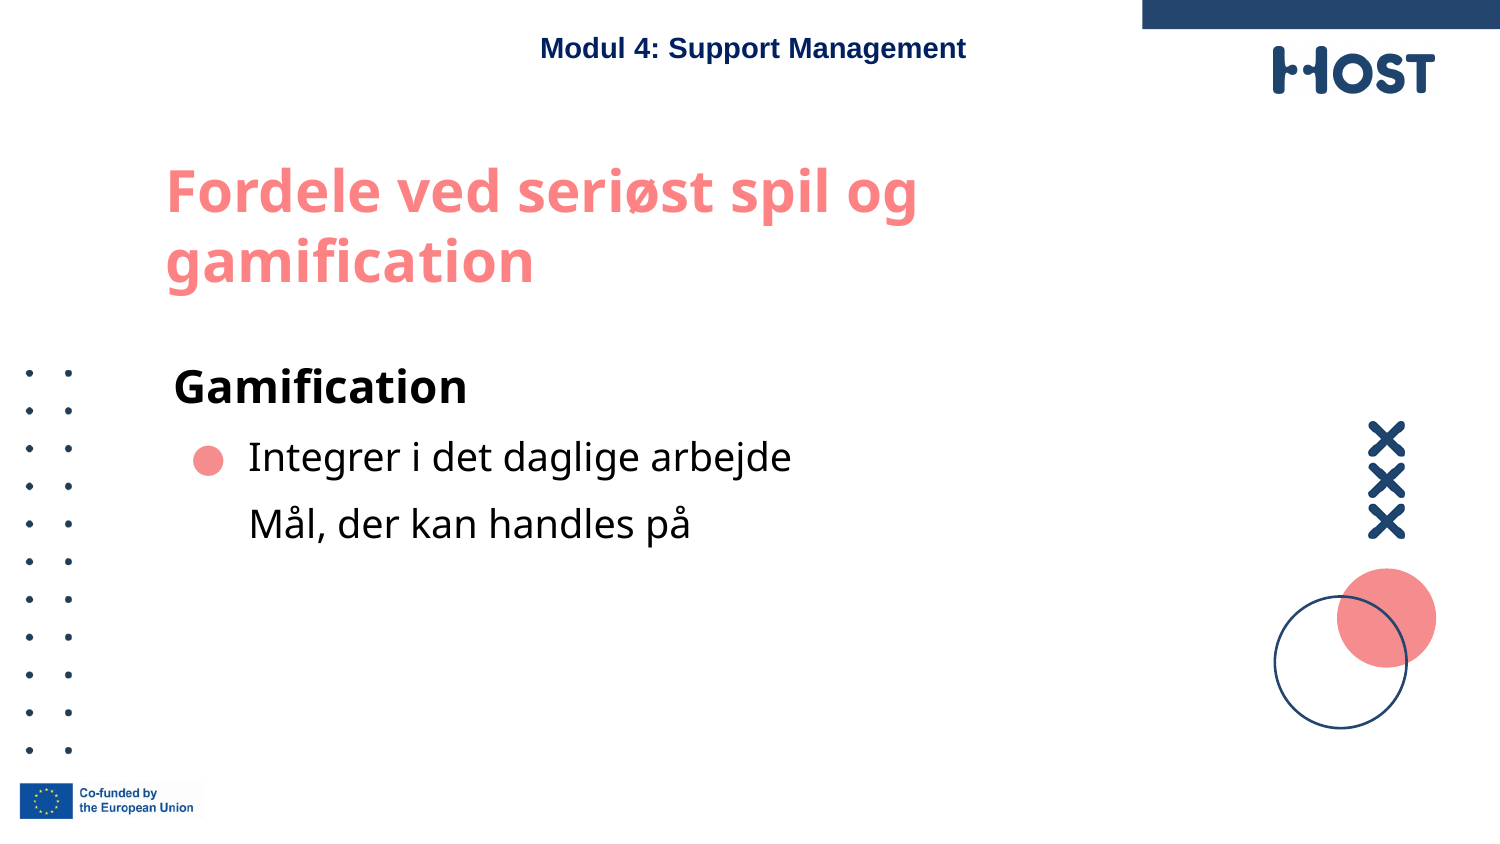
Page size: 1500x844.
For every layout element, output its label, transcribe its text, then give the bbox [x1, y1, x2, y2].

picture [0, 370, 204, 820]
picture [1368, 421, 1405, 539]
text_box Gamification Integrer i det daglige arbejde Mål, der kan handles på [158, 321, 1207, 765]
picture [1273, 46, 1435, 94]
text_box Fordele ved seriøst spil og gamification [150, 138, 1196, 253]
text_box Modul 4: Support Management [525, 10, 1054, 68]
